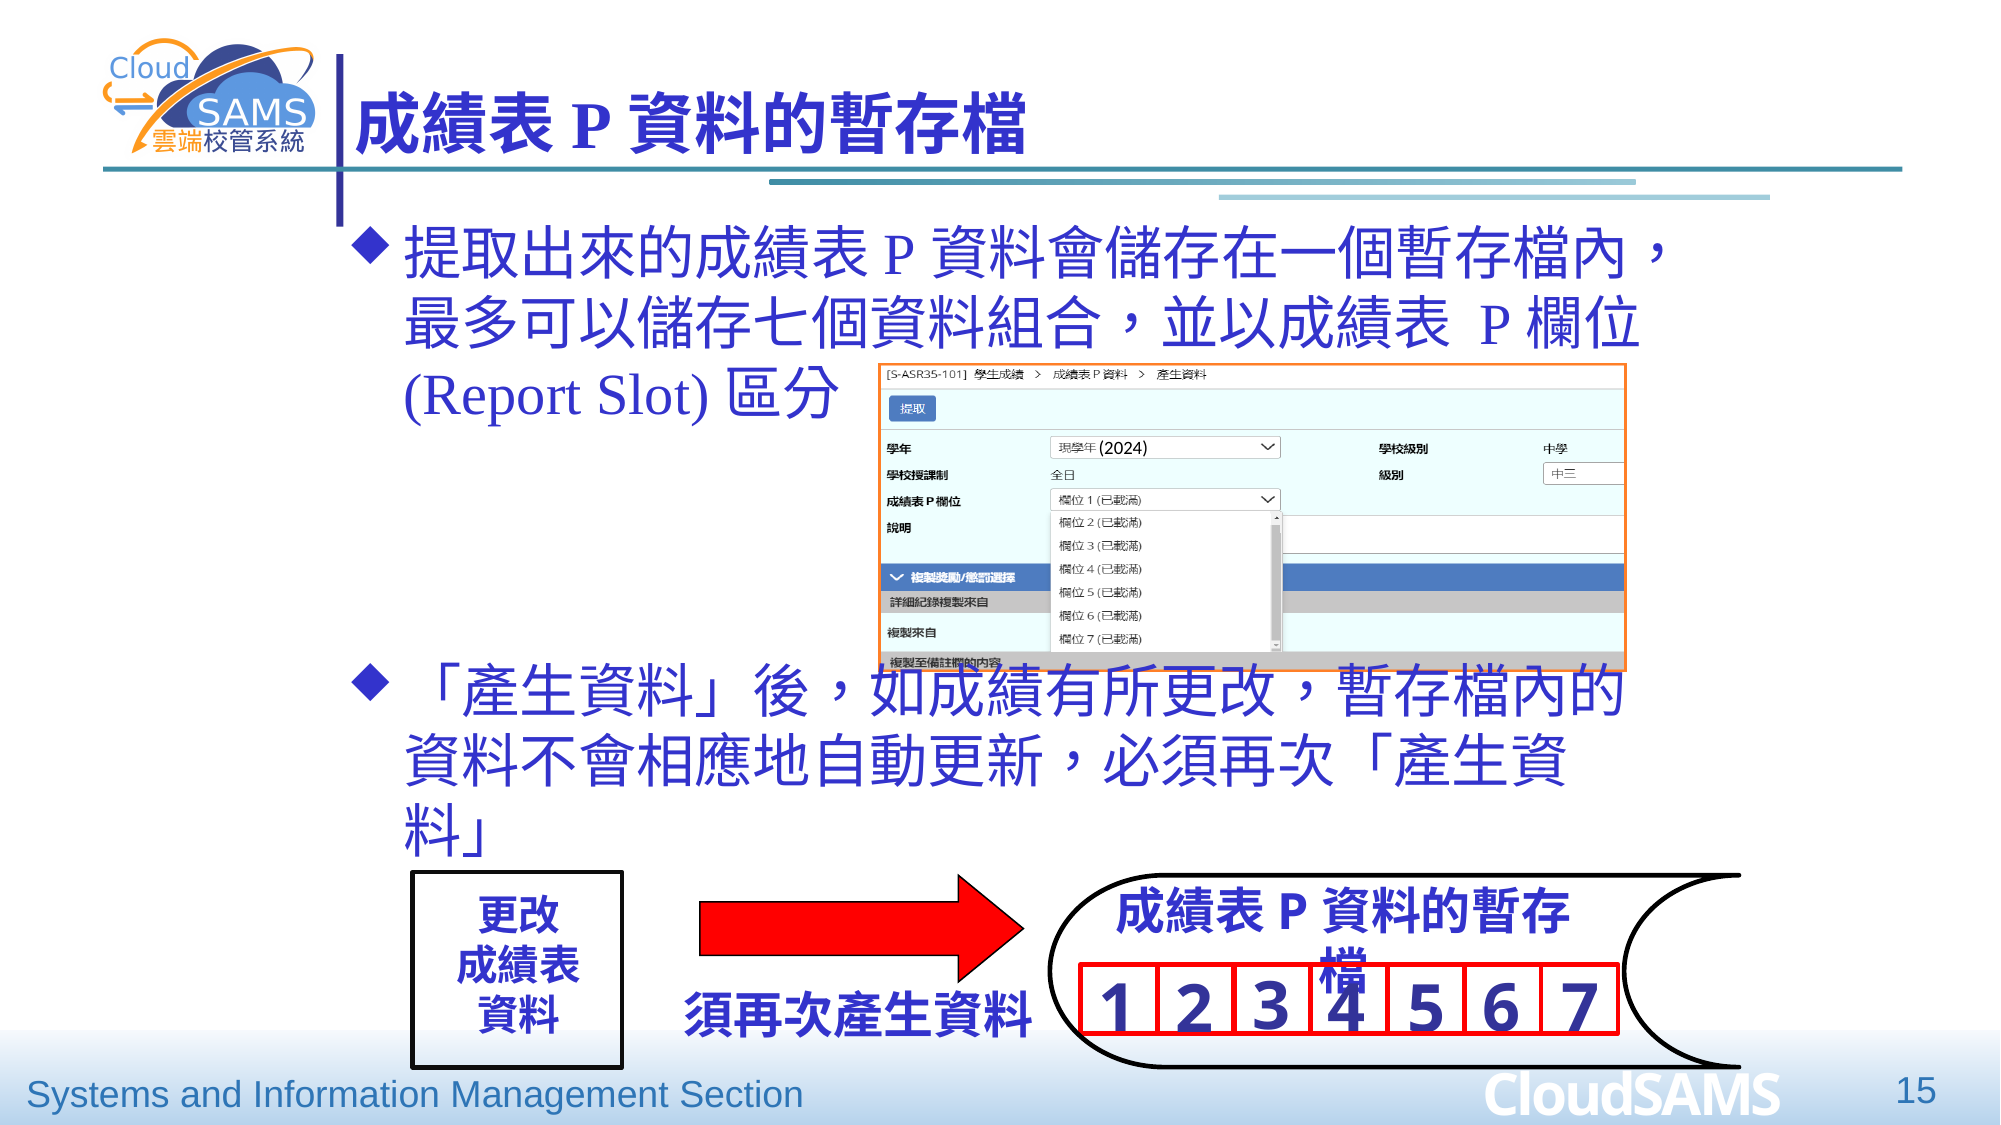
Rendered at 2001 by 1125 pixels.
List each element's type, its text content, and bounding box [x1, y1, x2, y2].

slide_number 15 [1755, 1059, 1952, 1125]
title 成績表P資料的暫存檔 [340, 44, 1907, 170]
text_box 1 [1083, 1040, 1101, 1052]
picture [877, 363, 1627, 672]
text_box 須再次產生資料 [668, 976, 1048, 1051]
picture [87, 7, 349, 175]
text_box [412, 872, 622, 1068]
text_box [1049, 875, 1739, 1068]
list 提取出來的成績表P資料會儲存在一個暫存檔內，最多可以儲存七個資料組合，並以成績表 P欄位 (Report Slot)區分 「產生資料」後，如成績有所更改，暫存檔內的資料不會相應地自動更新，必須再次「產生資料」 [332, 208, 1686, 741]
text_box [699, 875, 1024, 976]
text_box 更改 成績表 資料 [415, 881, 622, 1047]
text_box 成績表P資料的暫存檔 [1080, 872, 1606, 905]
